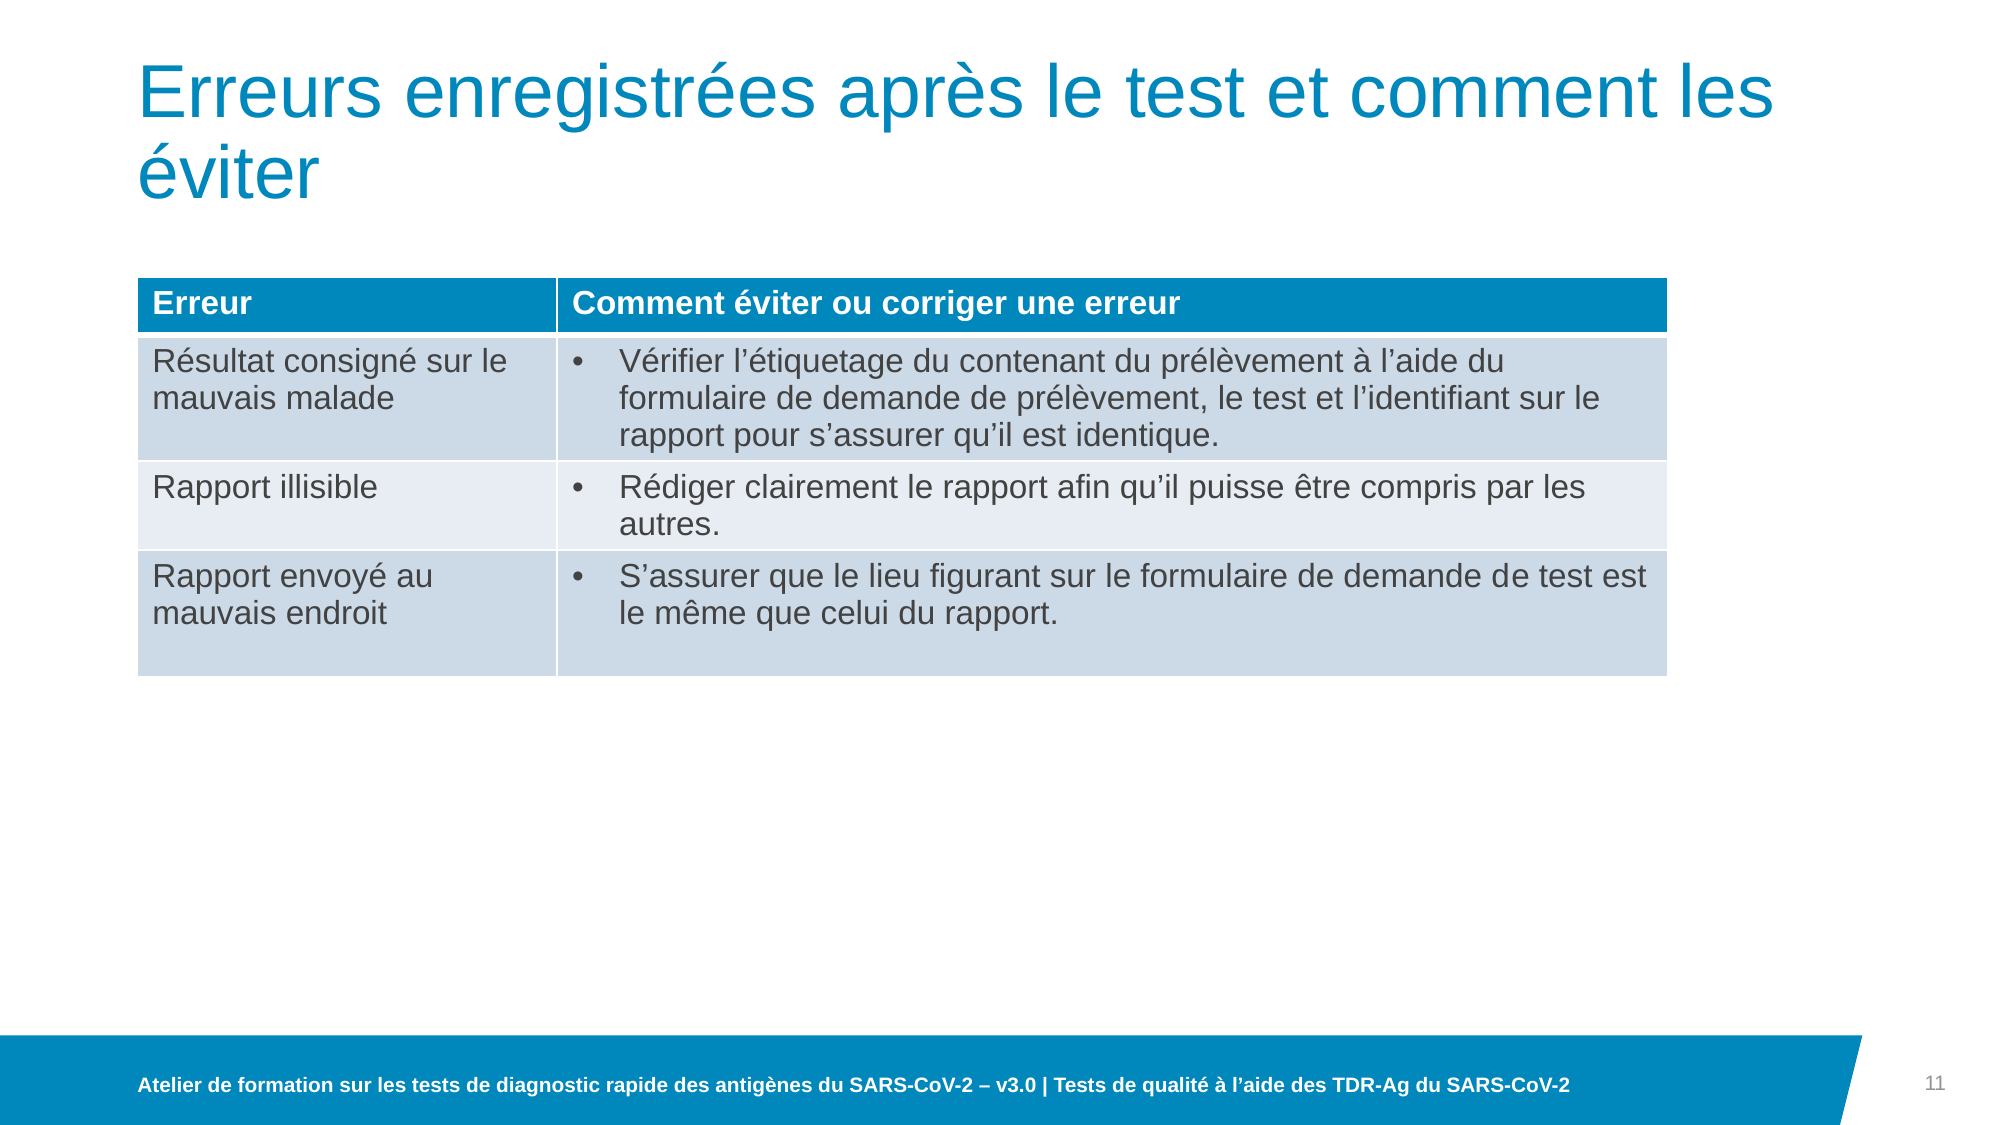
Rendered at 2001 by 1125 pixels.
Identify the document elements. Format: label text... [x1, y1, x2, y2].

table_cell Résultat consigné sur le mauvais malade [138, 338, 556, 460]
slide_number 11 [1862, 1035, 1947, 1125]
title Erreurs enregistrées après le test et comment les éviter [137, 59, 1863, 215]
table_cell Vérifier l’étiquetage du contenant du prélèvement à l’aide du formulaire de demande de prélèvement, le test et l’identifiant sur le rapport pour s’assurer qu’il est identique. [558, 338, 1667, 460]
table_cell Rédiger clairement le rapport afin qu’il puisse être compris par les autres. [558, 462, 1667, 549]
table_cell S’assurer que le lieu figurant sur le formulaire de demande de test est le même que celui du rapport. [558, 551, 1667, 676]
table_cell Rapport illisible [138, 462, 556, 549]
table_header Comment éviter ou corriger une erreur [558, 278, 1667, 332]
table_cell Rapport envoyé au mauvais endroit [138, 551, 556, 676]
table_header Erreur [138, 278, 556, 332]
footer Atelier de formation sur les tests de diagnostic rapide des antigènes du SARS-CoV-2 – v3.0 | Tests de qualité à l’aide des TDR-Ag du SARS-CoV-2 [137, 1042, 1734, 1125]
